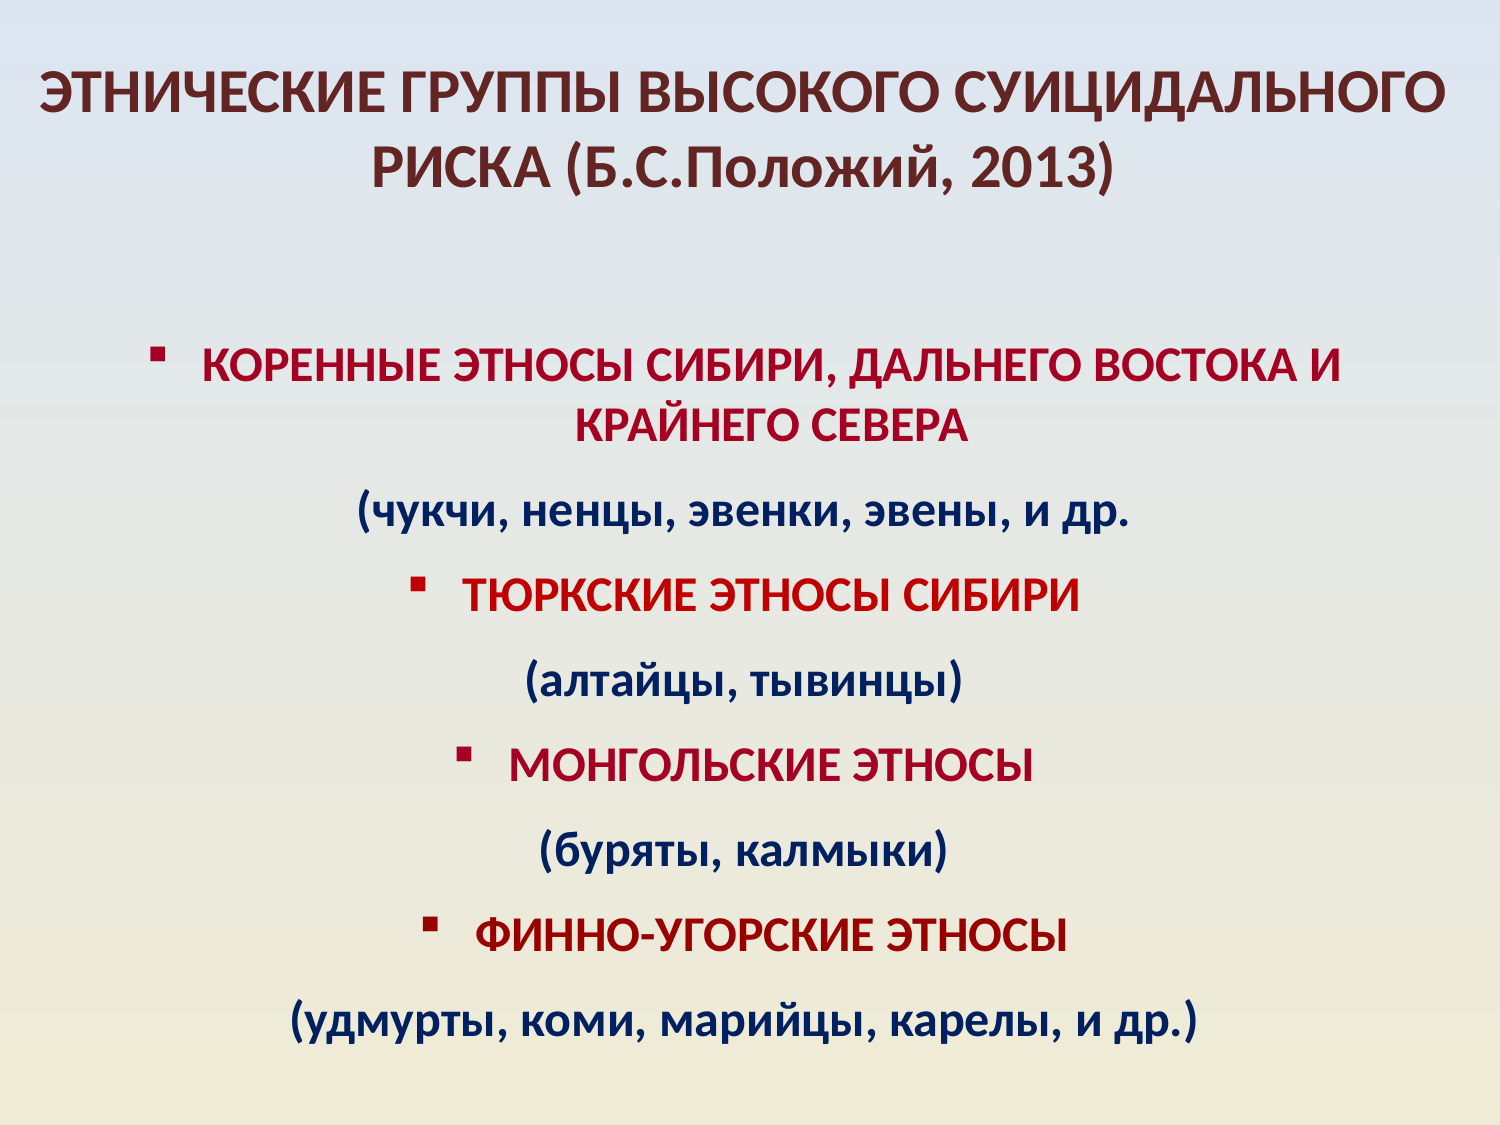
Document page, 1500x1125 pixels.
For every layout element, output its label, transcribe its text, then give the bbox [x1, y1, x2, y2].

text_box ЭТНИЧЕСКИЕ ГРУППЫ ВЫСОКОГО СУИЦИДАЛЬНОГО РИСКА (Б.С.Положий, 2013) КОРЕННЫЕ ЭТНОСЫ СИБИРИ, ДАЛЬНЕГО ВОСТОКА И КРАЙНЕГО СЕВЕРА (чукчи, ненцы, эвенки, эвены, и др. ТЮРКСКИЕ ЭТНОСЫ СИБИРИ (алтайцы, тывинцы) МОНГОЛЬСКИЕ ЭТНОСЫ (буряты, калмыки) ФИННО-УГОРСКИЕ ЭТНОСЫ (удмурты, коми, марийцы, карелы, и др.) [17, 42, 1471, 1125]
